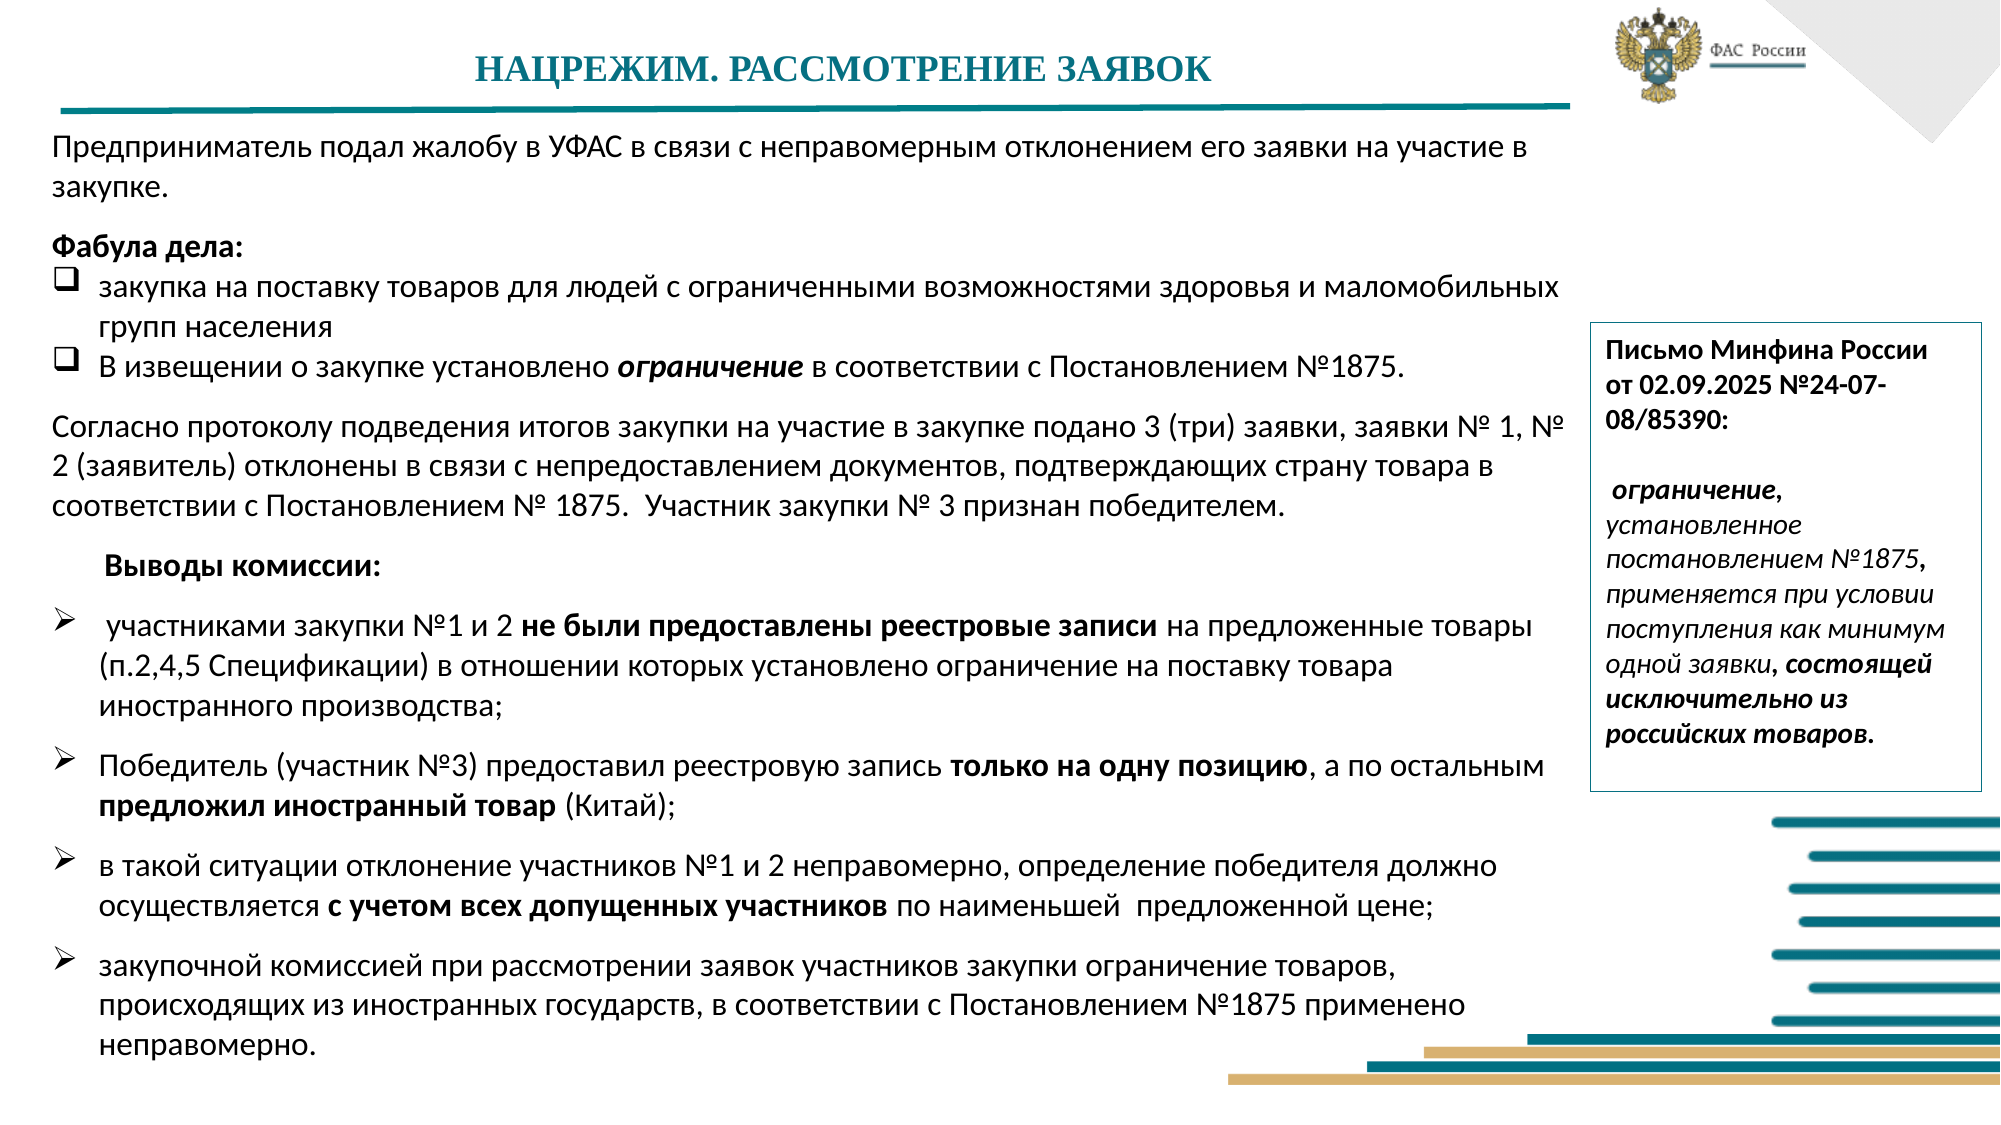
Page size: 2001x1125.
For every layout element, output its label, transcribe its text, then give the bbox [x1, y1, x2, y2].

picture [1614, 0, 2000, 143]
text_box НАЦРЕЖИМ. РАССМОТРЕНИЕ ЗАЯВОК [38, 36, 1593, 97]
text_box Письмо Минфина России от 02.09.2025 №24-07-08/85390: ограничение, установленное постановлением №1875, применяется при условии поступления как минимум одной заявки, состоящей исключительно из российских товаров. [1590, 322, 1982, 792]
text_box Предприниматель подал жалобу в УФАС в связи с неправомерным отклонением его заявки на участие в закупке. Фабула дела: закупка на поставку товаров для людей с ограниченными возможностями здоровья и маломобильных групп населения В извещении о закупке установлено ограничение в соответствии с Постановлением №1875. Согласно протоколу подведения итогов закупки на участие в закупке подано 3 (три) заявки, заявки № 1, № 2 (заявитель) отклонены в связи с непредоставлением документов, подтверждающих страну товара в соответствии с Постановлением № 1875. Участник закупки № 3 признан победителем. Выводы комиссии: участниками закупки №1 и 2 не были предоставлены реестровые записи на предложенные товары (п.2,4,5 Спецификации) в отношении которых установлено ограничение на поставку товара иностранного производства; Победитель (участник №3) предоставил реестровую запись только на одну позицию, а по остальным предложил иностранный товар (Китай); в такой ситуации отклонение участников №1 и 2 неправомерно, определение победителя должно осуществляется с учетом всех допущенных участников по наименьшей предложенной цене; закупочной комиссией при рассмотрении заявок участников закупки ограничение товаров, происходящих из иностранных государств, в соответствии с Постановлением №1875 применено неправомерно. [37, 96, 1591, 1125]
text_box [60, 106, 1571, 111]
picture [1228, 1034, 2000, 1085]
picture [1771, 815, 2000, 1028]
